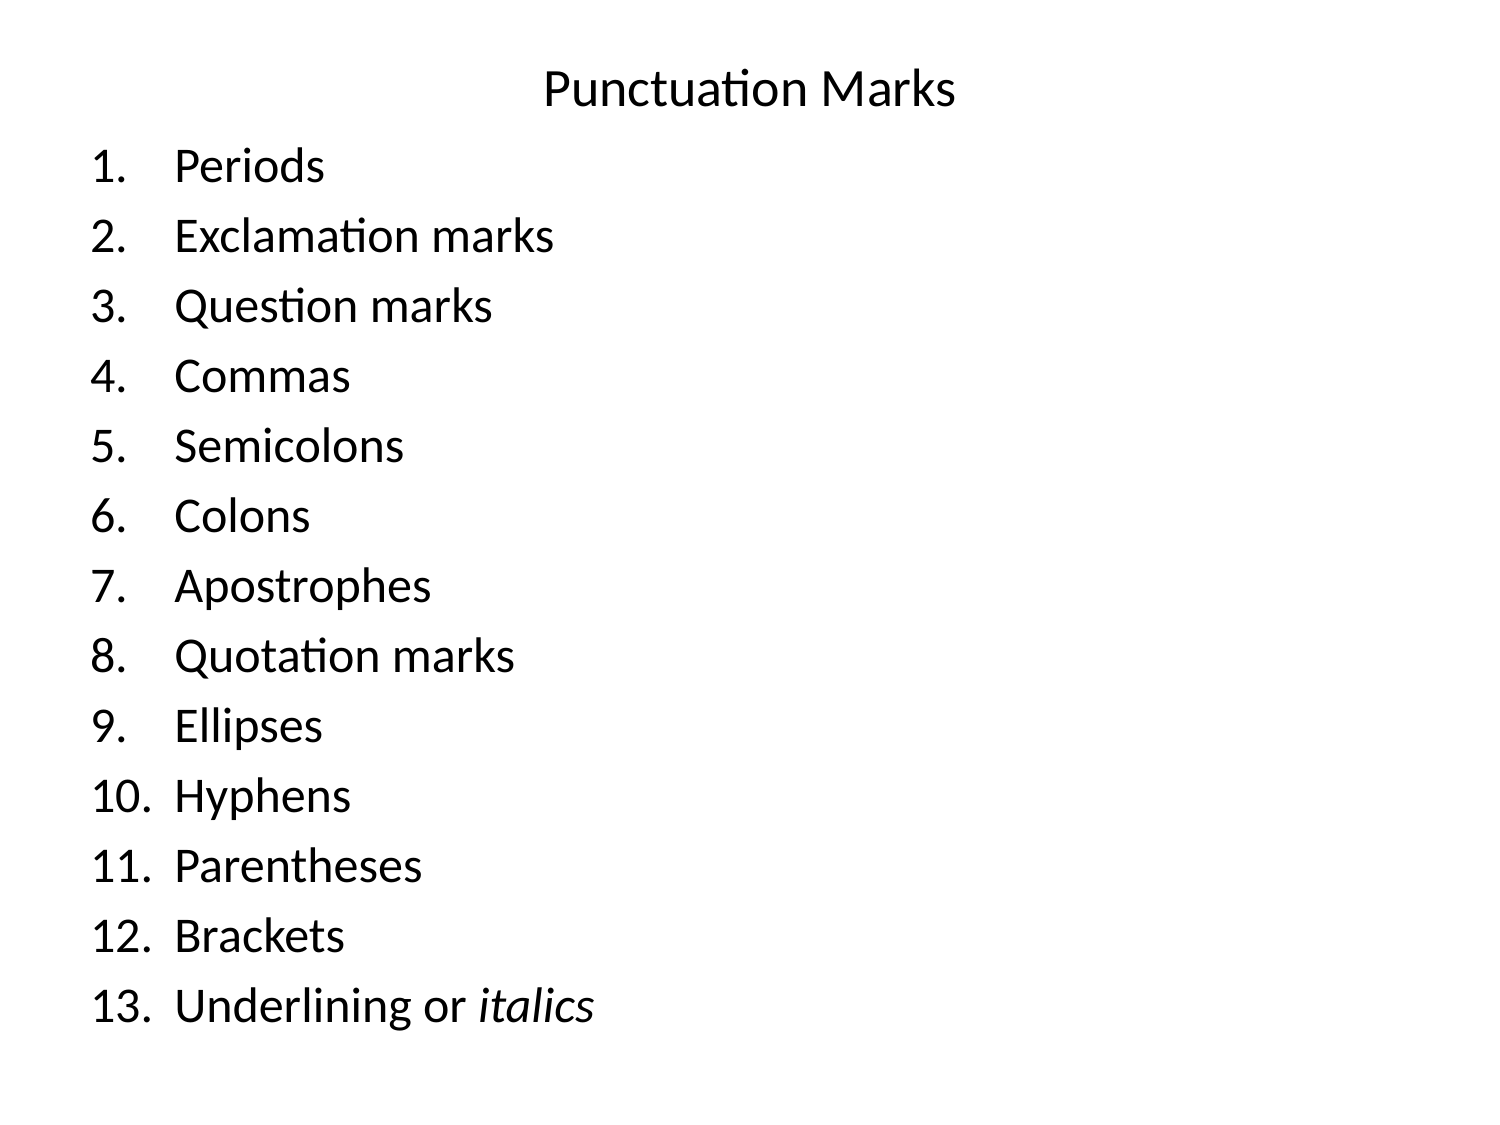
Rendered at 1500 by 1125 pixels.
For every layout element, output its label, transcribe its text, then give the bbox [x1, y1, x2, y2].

title Punctuation Marks [75, 45, 1425, 125]
list Periods Exclamation marks Question marks Commas Semicolons Colons Apostrophes Quotation marks Ellipses Hyphens Parentheses Brackets Underlining or italics [75, 125, 1425, 1100]
